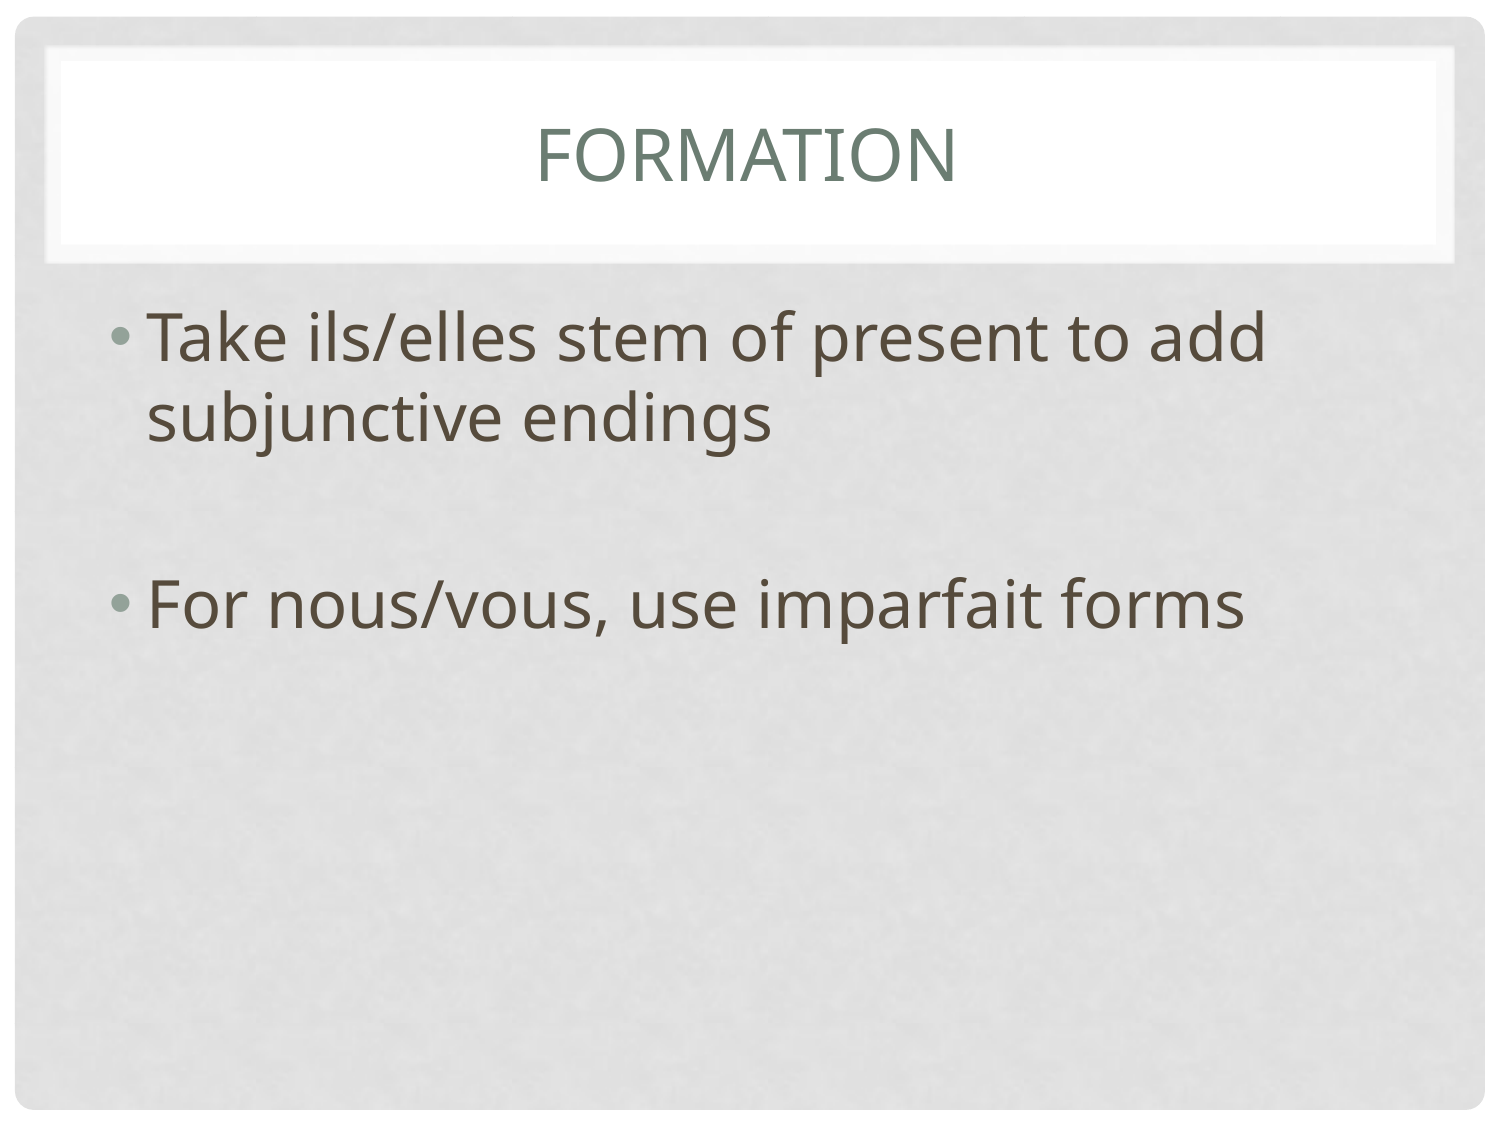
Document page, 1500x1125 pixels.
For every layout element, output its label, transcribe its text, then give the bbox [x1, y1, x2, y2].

title Formation [69, 66, 1425, 238]
list Take ils/elles stem of present to add subjunctive endings For nous/vous, use imparfait forms [75, 287, 1425, 1005]
